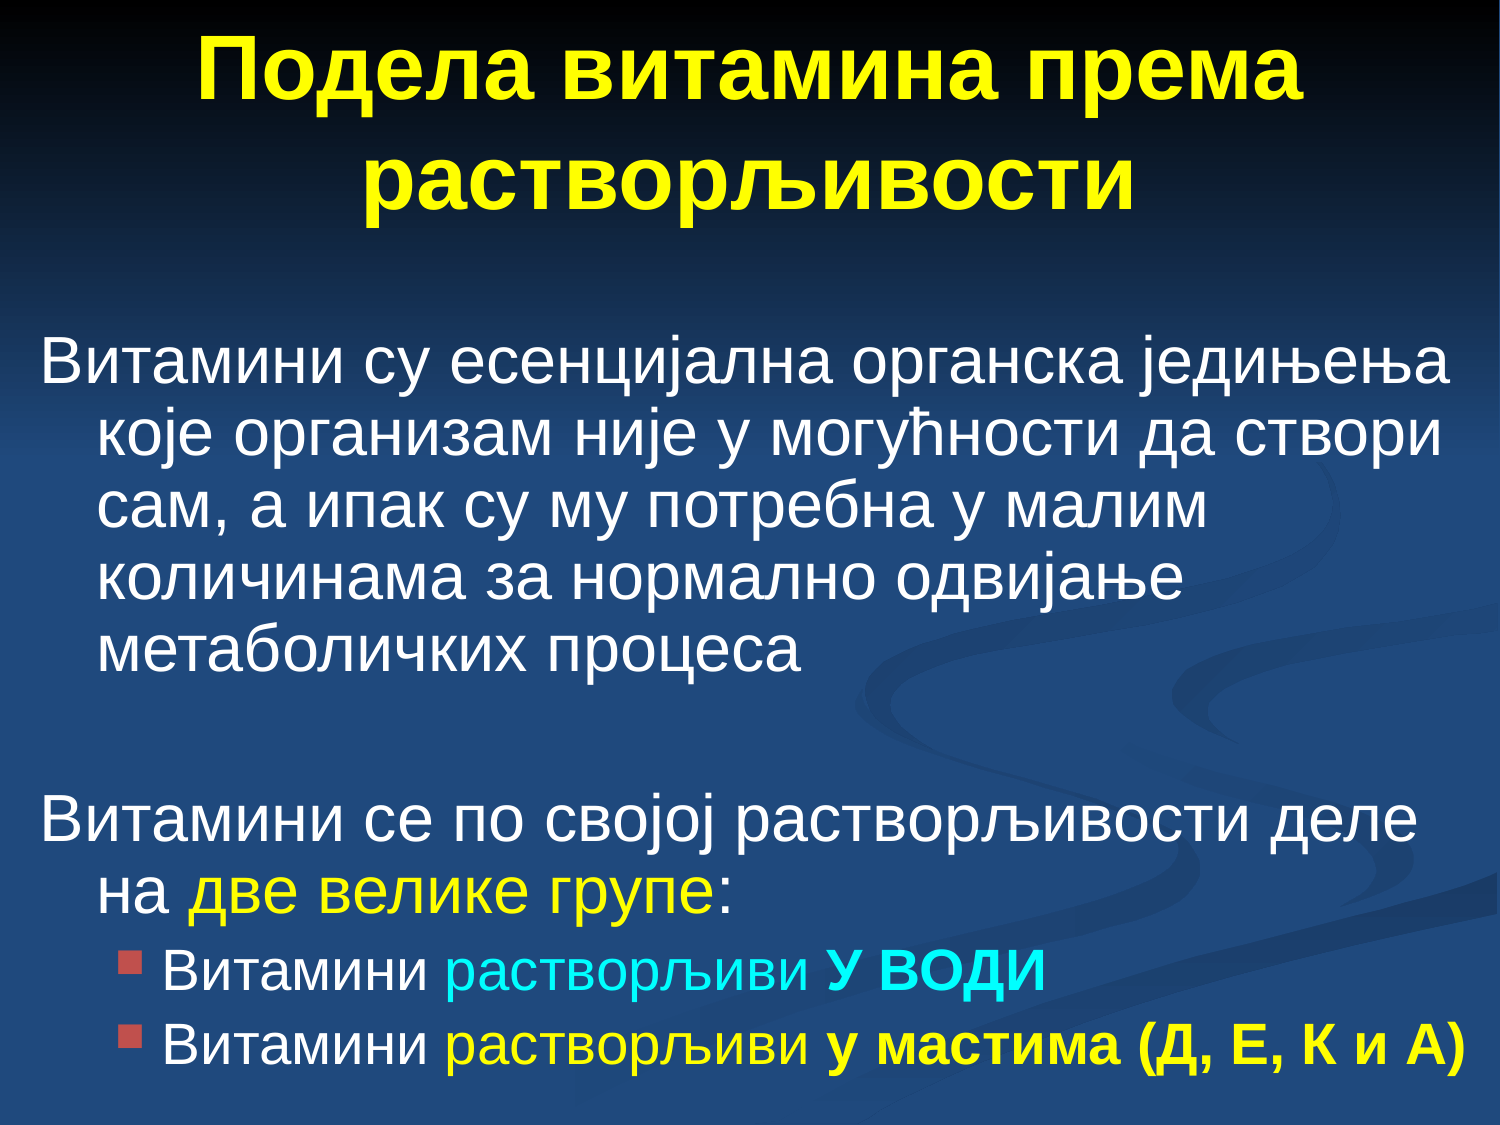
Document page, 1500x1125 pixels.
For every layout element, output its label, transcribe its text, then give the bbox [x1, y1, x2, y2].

list Витамини су есенцијална органска једињења које организам није у могућности да створи сам, а ипак су му потребна у малим количинама за нормално одвијање метаболичких процеса Витамини се по својој растворљивости деле на две велике групе: Витамини растворљиви У ВОДИ Витамини растворљиви у мастима (Д, Е, К и А) [24, 224, 1500, 1125]
title Подела витамина према растворљивости [0, 0, 1500, 235]
